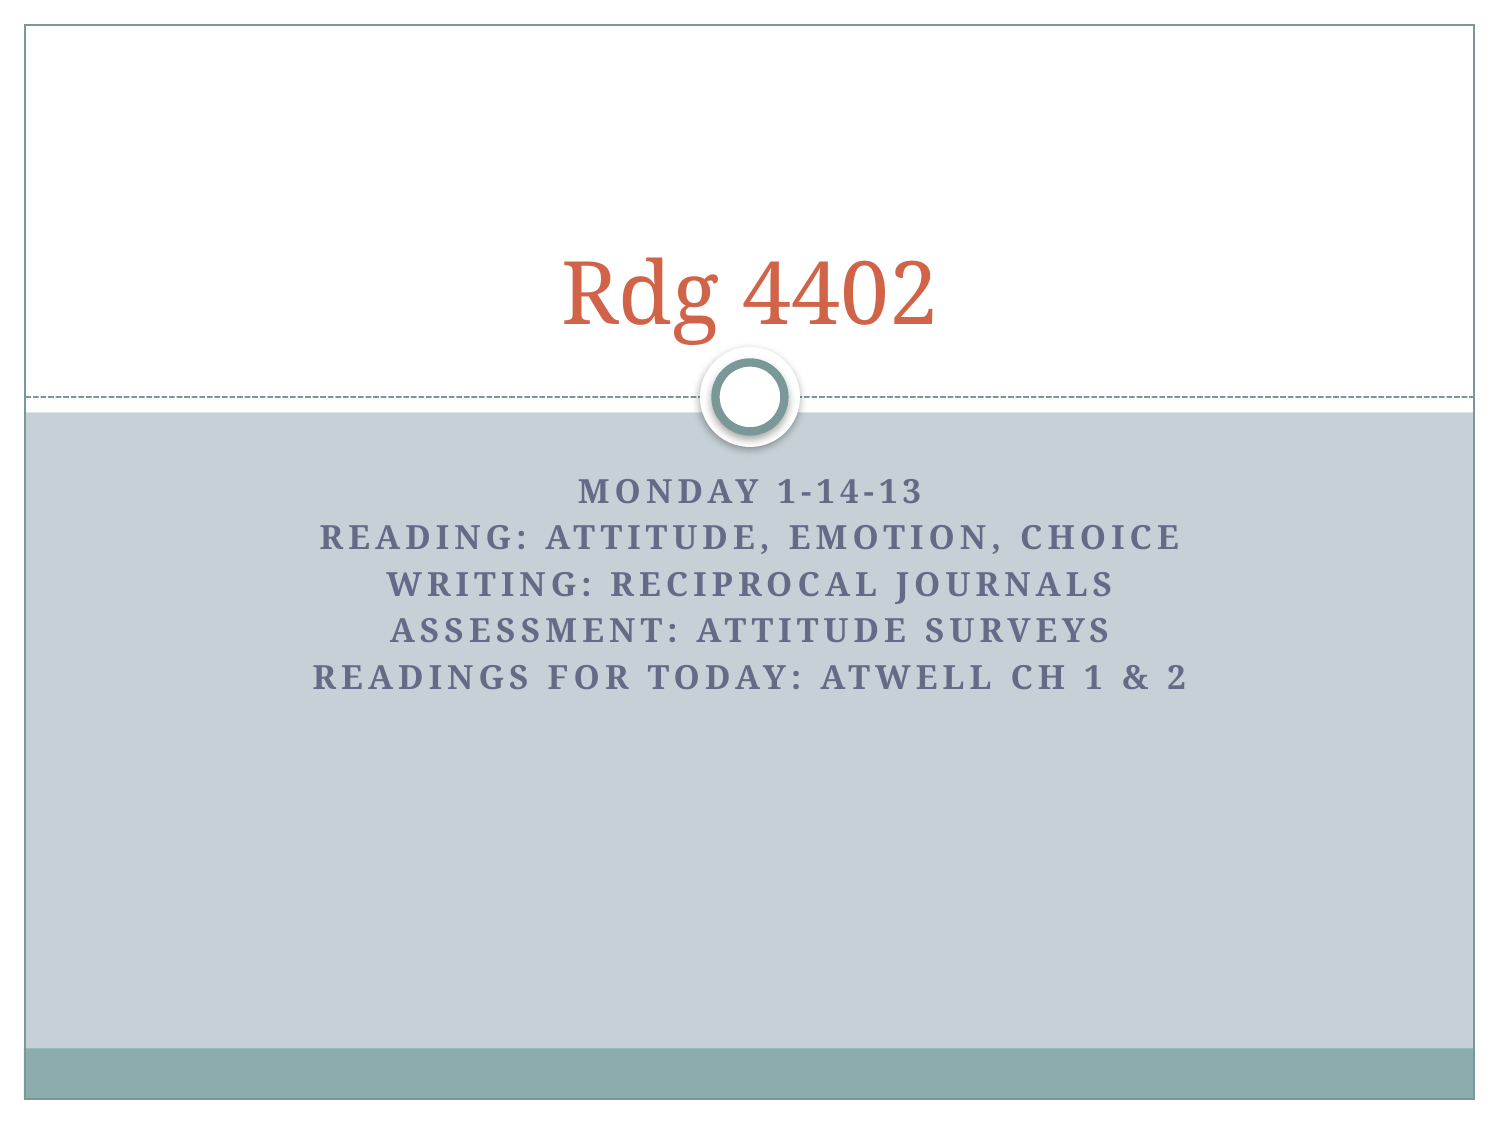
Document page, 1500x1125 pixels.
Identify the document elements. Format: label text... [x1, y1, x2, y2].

title Rdg 4402 [112, 62, 1388, 350]
subtitle Monday 1-14-13 Reading: AttitudE, Emotion, cHoice Writing: Reciprocal Journals Assessment: Attitude surveys Readings for today: Atwell Ch 1 & 2 [225, 462, 1275, 750]
